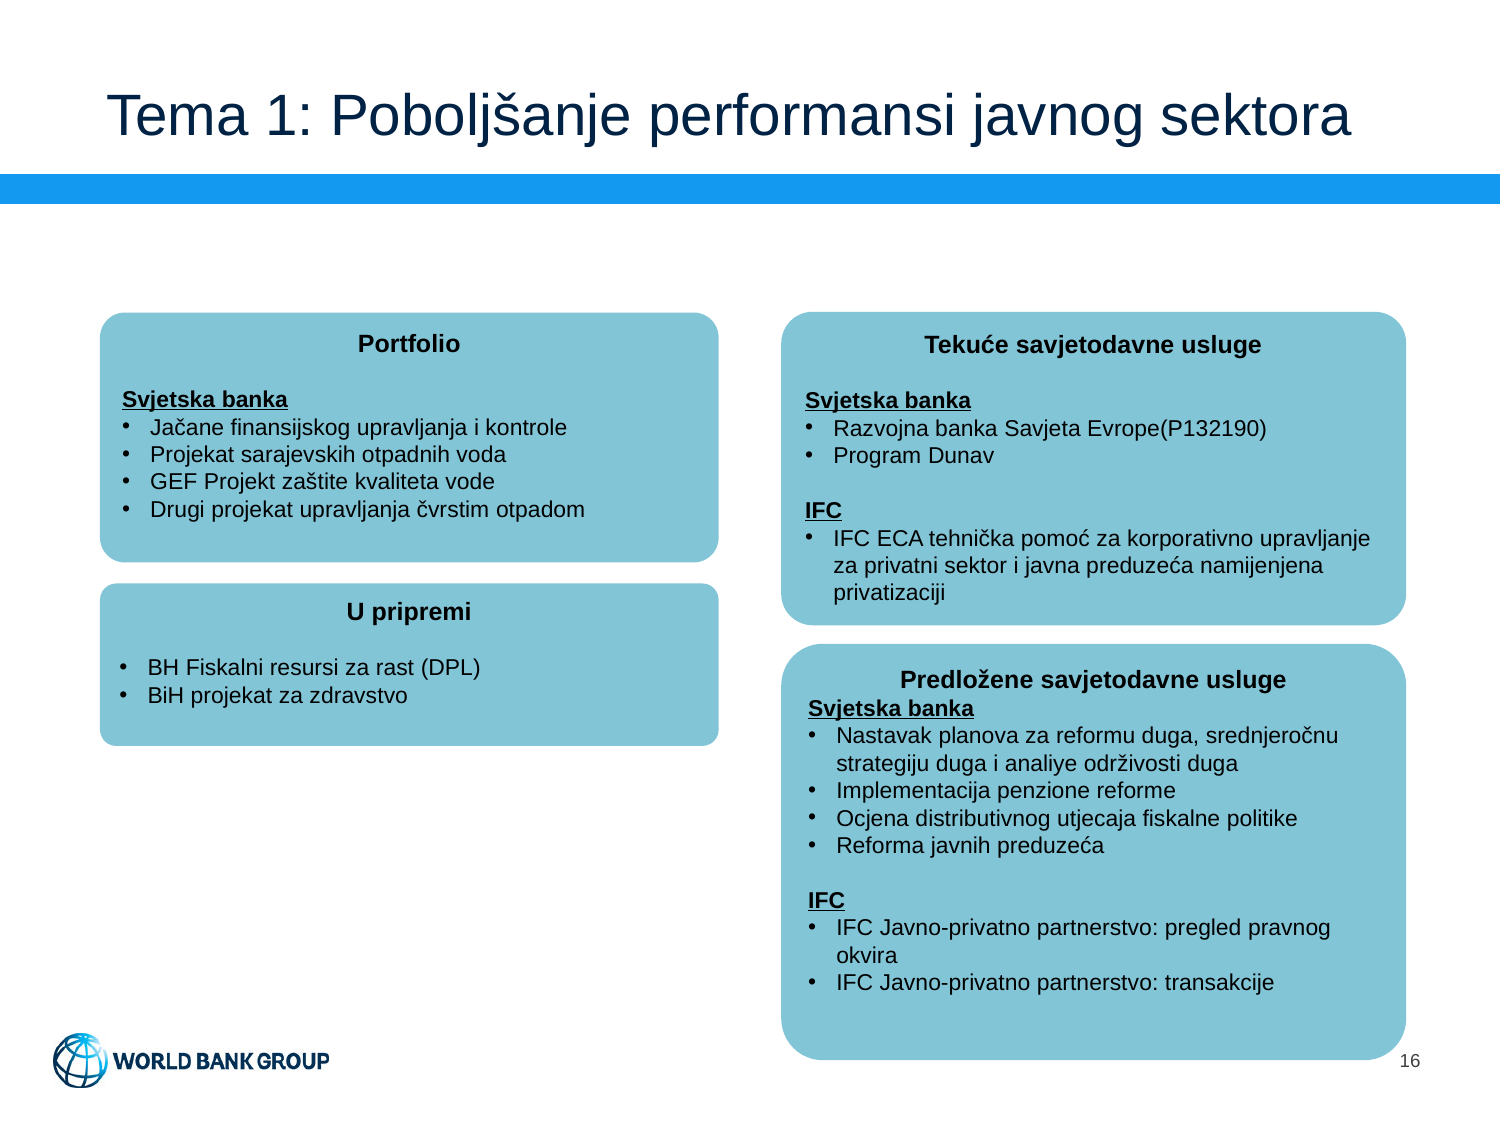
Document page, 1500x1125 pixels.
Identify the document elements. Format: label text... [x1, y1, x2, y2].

text_box Tekuće savjetodavne usluge Svjetska banka Razvojna banka Savjeta Evrope(P132190) Program Dunav IFC IFC ECA tehnička pomoć za korporativno upravljanje za privatni sektor i javna preduzeća namijenjena privatizaciji [779, 309, 1409, 628]
slide_number 16 [1399, 1043, 1447, 1079]
text_box Portfolio Svjetska banka Jačane finansijskog upravljanja i kontrole Projekat sarajevskih otpadnih voda GEF Projekt zaštite kvaliteta vode Drugi projekat upravljanja čvrstim otpadom [97, 310, 721, 565]
text_box Predložene savjetodavne usluge Svjetska banka Nastavak planova za reformu duga, srednjeročnu strategiju duga i analiye održivosti duga Implementacija penzione reforme Ocjena distributivnog utjecaja fiskalne politike Reforma javnih preduzeća IFC IFC Javno-privatno partnerstvo: pregled pravnog okvira IFC Javno-privatno partnerstvo: transakcije [779, 641, 1409, 1063]
text_box U pripremi BH Fiskalni resursi za rast (DPL) BiH projekat za zdravstvo [97, 581, 721, 749]
picture [77, 1045, 85, 1055]
picture [69, 1043, 79, 1050]
picture [0, 174, 1500, 204]
picture [53, 1033, 329, 1088]
title Tema 1: Poboljšanje performansi javnog sektora [106, 55, 1375, 150]
